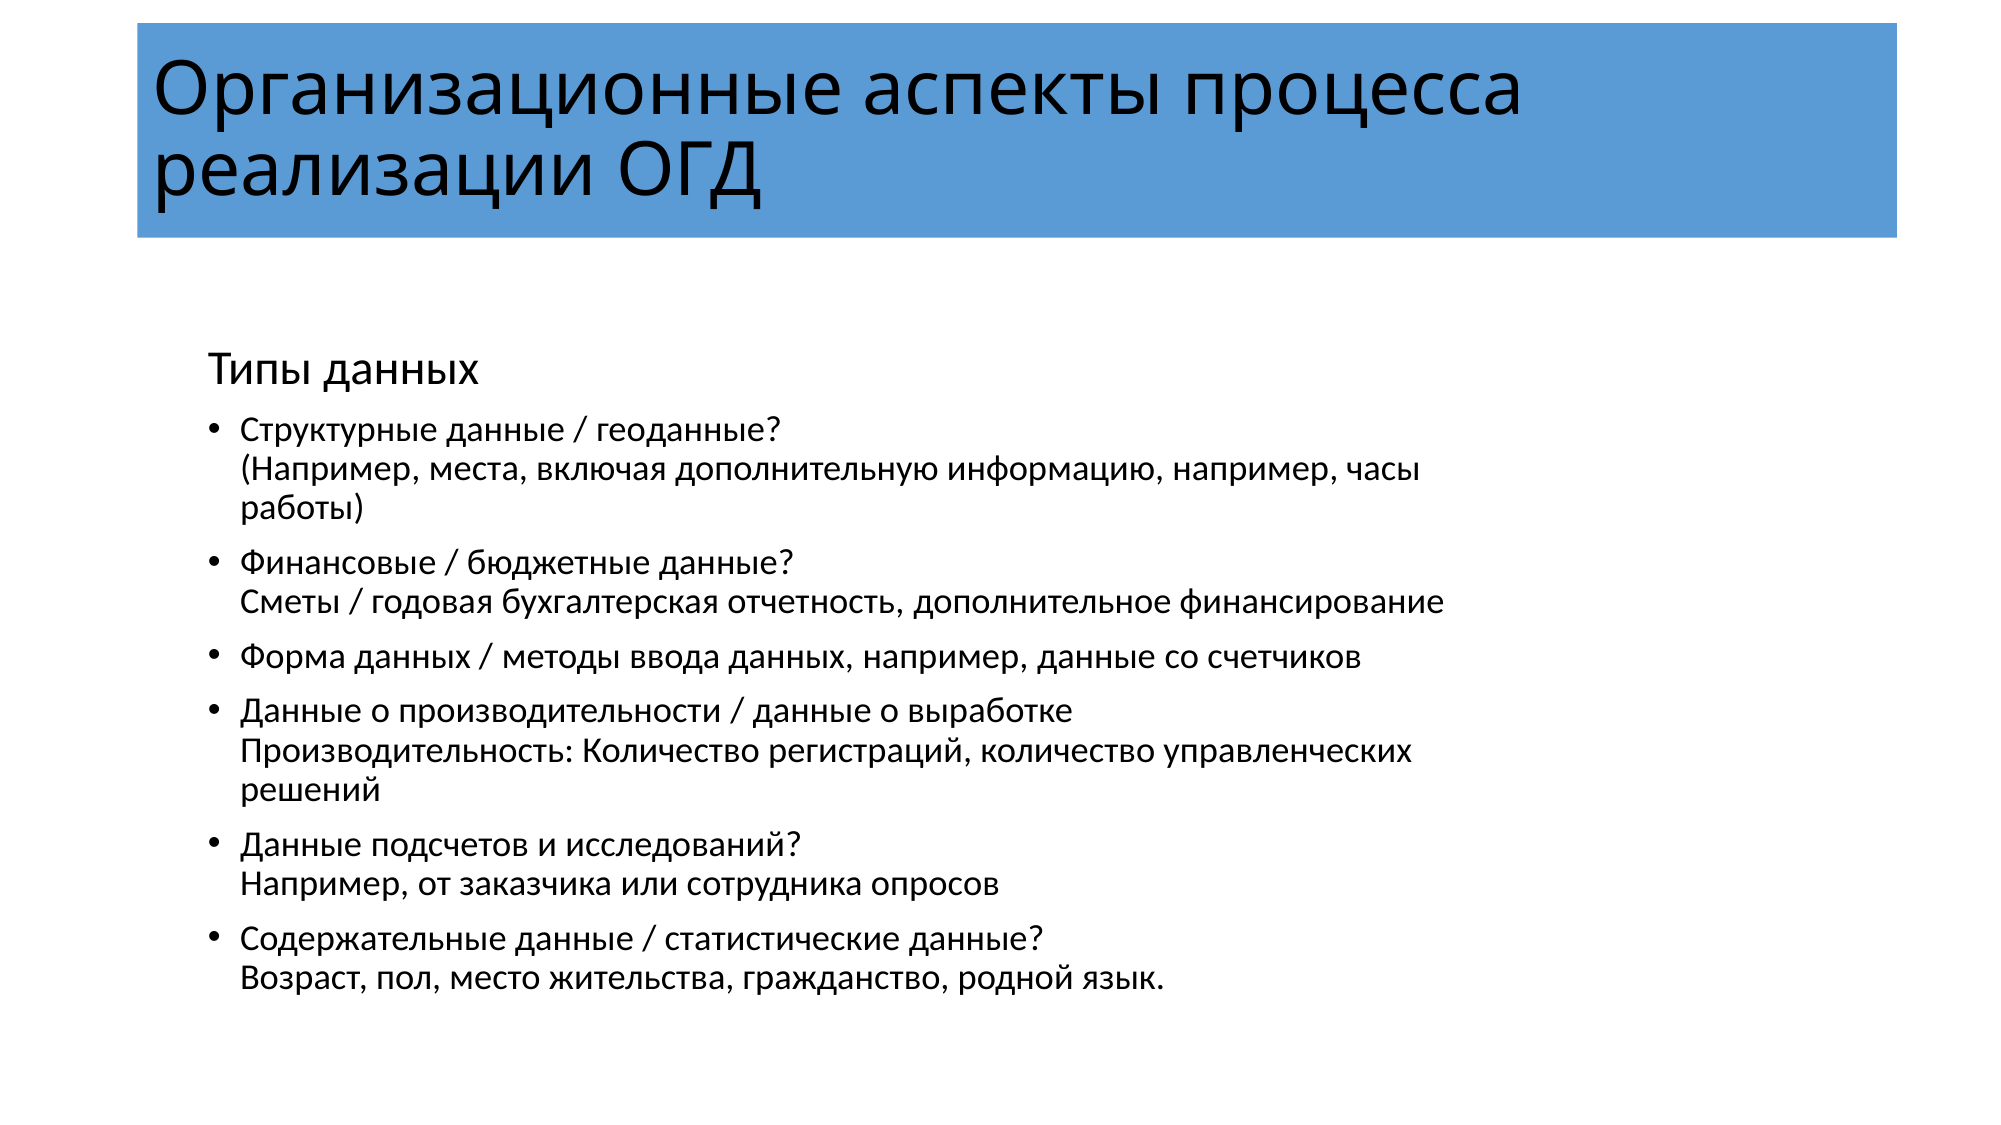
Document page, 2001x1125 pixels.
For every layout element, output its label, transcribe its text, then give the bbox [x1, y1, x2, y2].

title Организационные аспекты процесса реализации ОГД [137, 23, 1897, 238]
list Типы данных Структурные данные / геоданные? (Например, места, включая дополнительную информацию, например, часы работы) Финансовые / бюджетные данные? Сметы / годовая бухгалтерская отчетность, дополнительное финансирование Форма данных / методы ввода данных, например, данные со счетчиков Данные о производительности / данные о выработке Производительность: Количество регистраций, количество управленческих решений Данные подсчетов и исследований? Например, от заказчика или сотрудника опросов Содержательные данные / статистические данные? Возраст, пол, место жительства, гражданство, родной язык. [192, 334, 1468, 1049]
